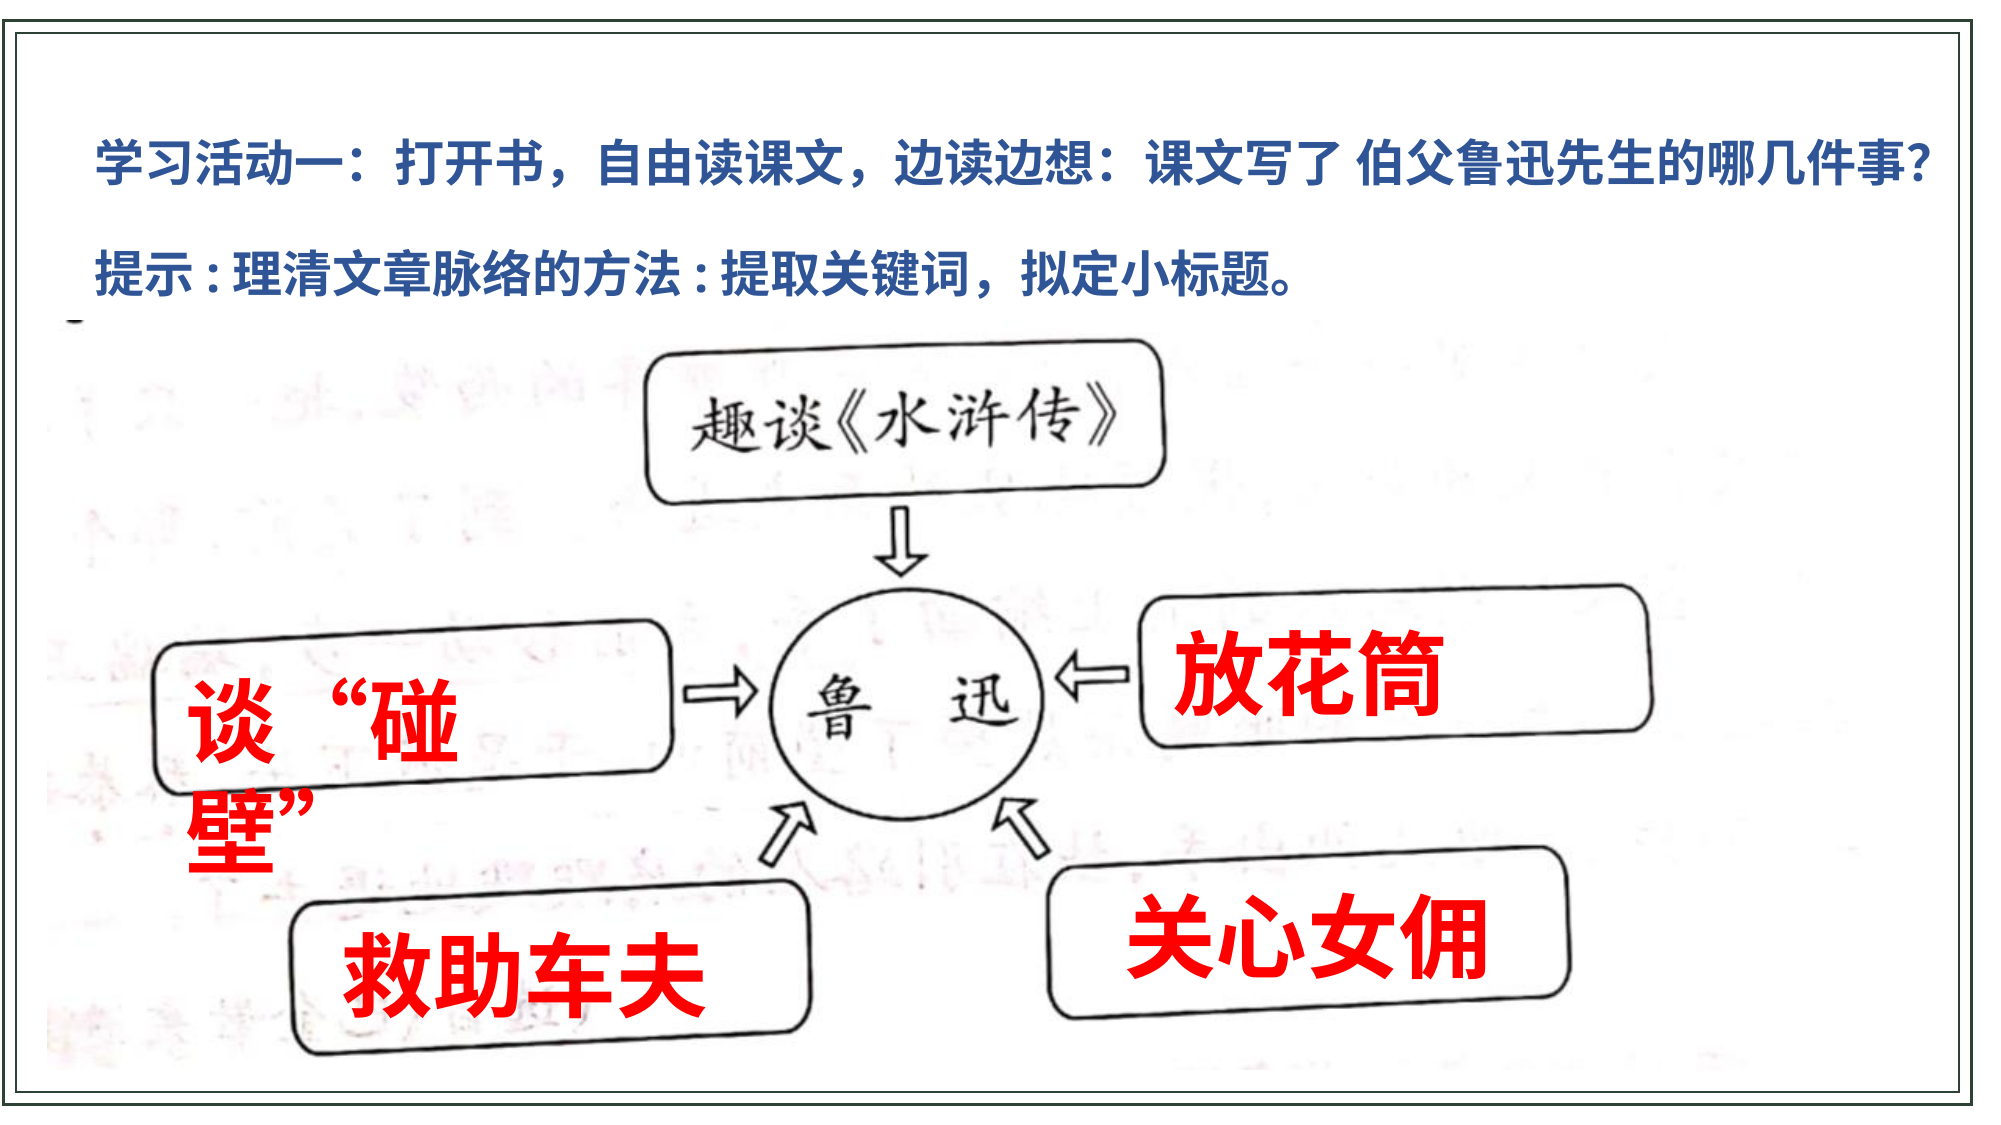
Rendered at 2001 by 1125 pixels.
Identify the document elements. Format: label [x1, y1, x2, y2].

text_box [3, 20, 1972, 1105]
picture [47, 320, 1864, 1071]
